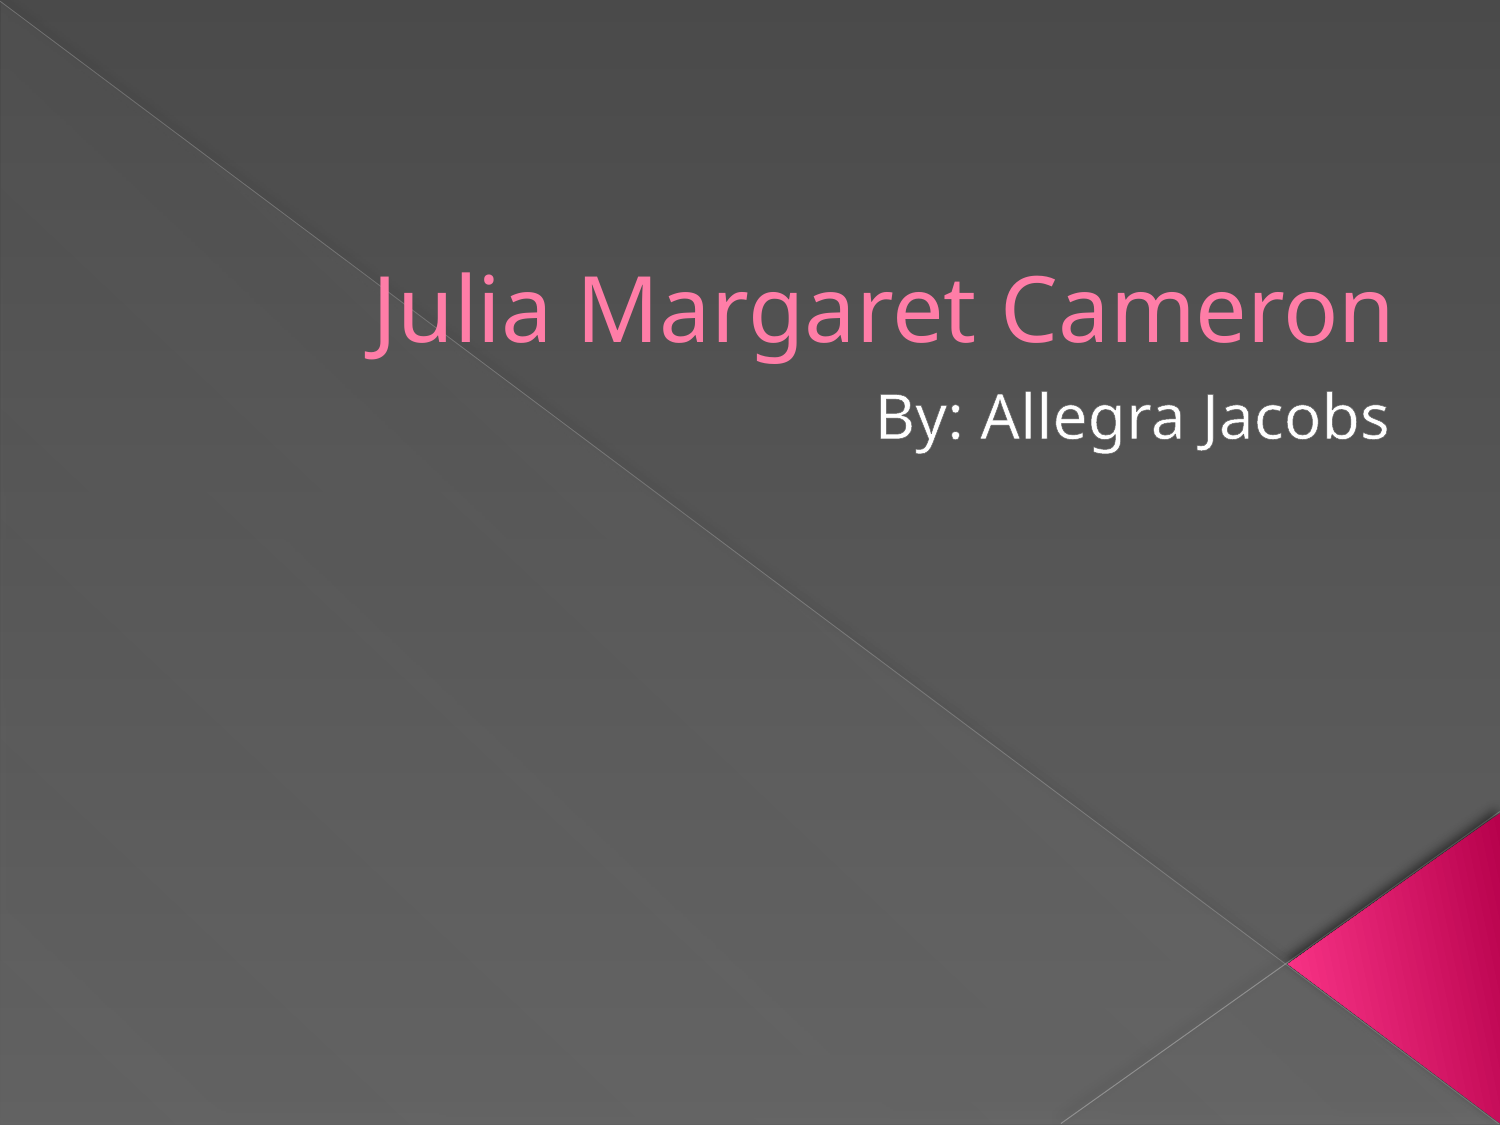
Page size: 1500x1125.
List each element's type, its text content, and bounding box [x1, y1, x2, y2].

title Julia Margaret Cameron [88, 127, 1412, 369]
subtitle By: Allegra Jacobs [88, 369, 1412, 657]
